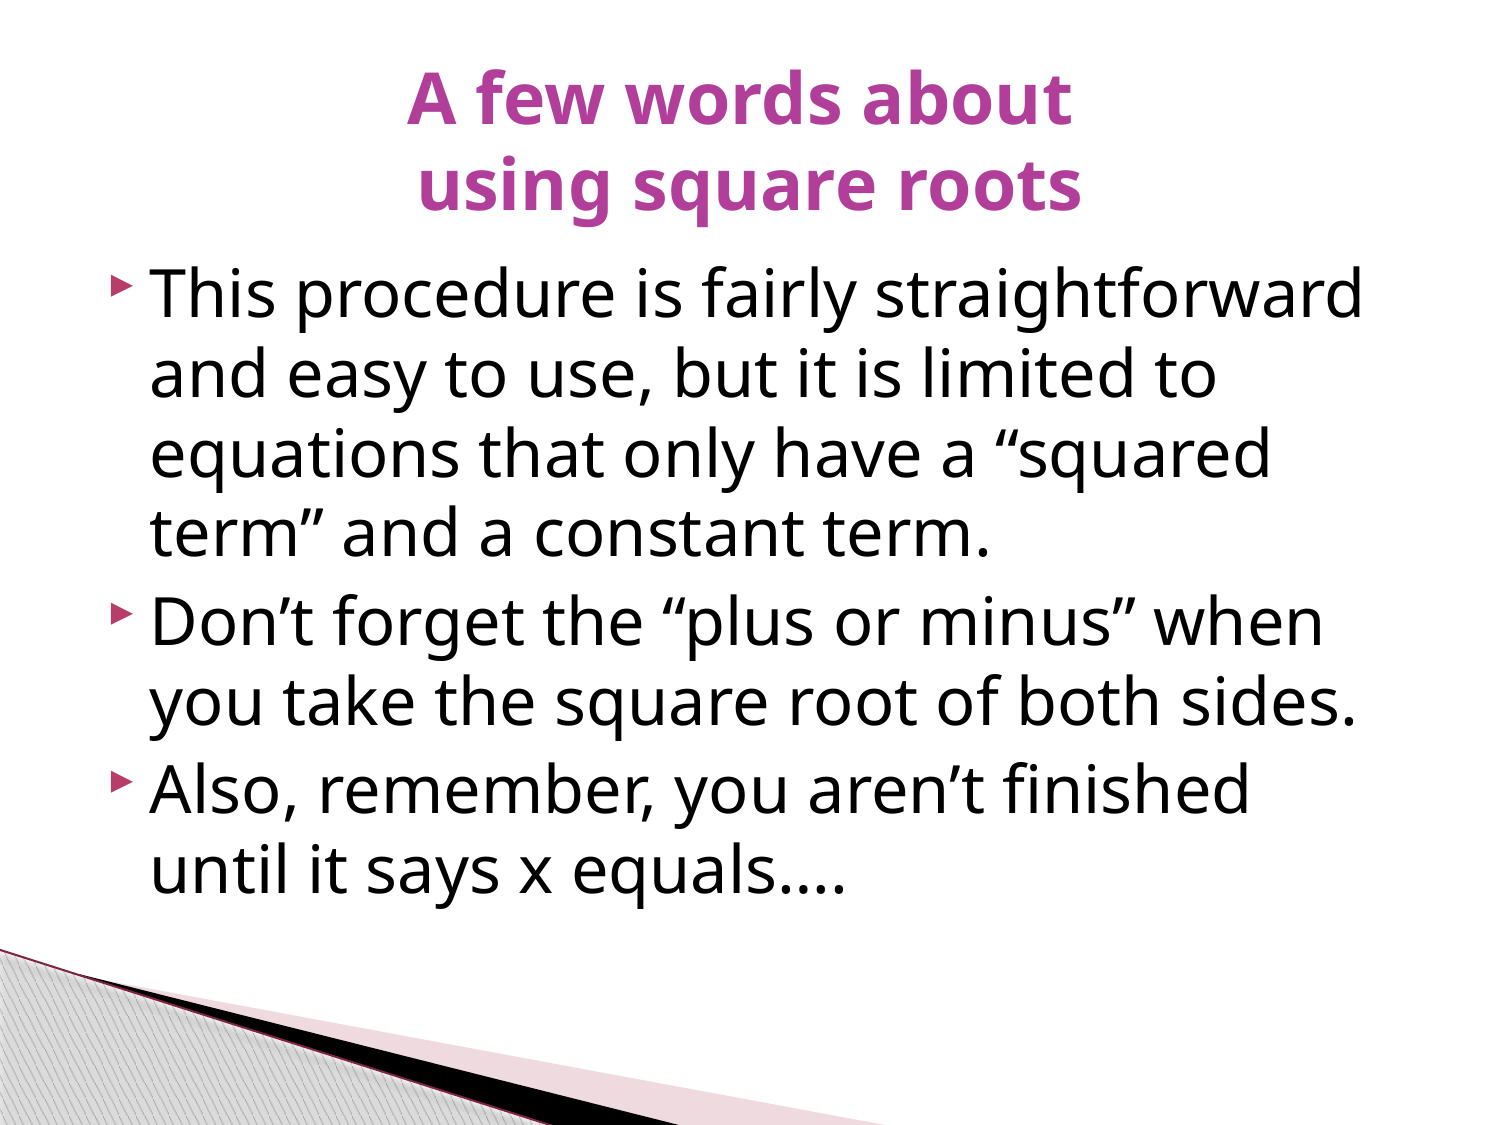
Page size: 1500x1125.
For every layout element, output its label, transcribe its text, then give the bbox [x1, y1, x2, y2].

list This procedure is fairly straightforward and easy to use, but it is limited to equations that only have a “squared term” and a constant term. Don’t forget the “plus or minus” when you take the square root of both sides. Also, remember, you aren’t finished until it says x equals…. [75, 243, 1425, 986]
title A few words about using square roots [75, 45, 1425, 233]
